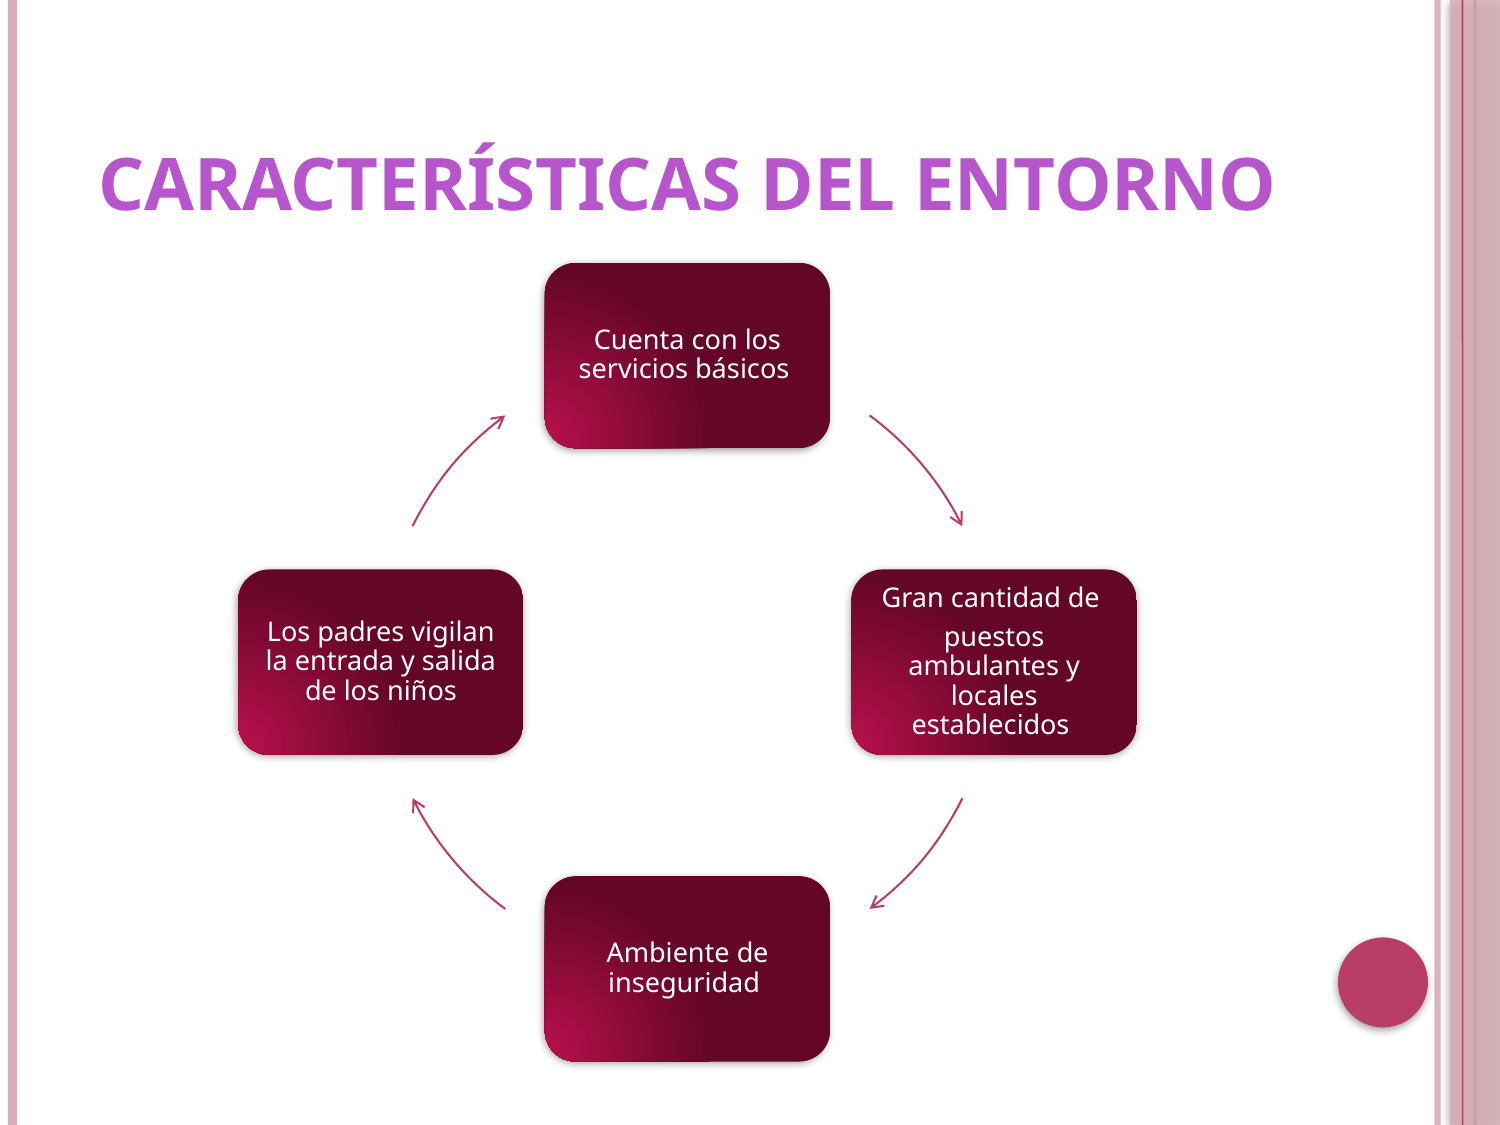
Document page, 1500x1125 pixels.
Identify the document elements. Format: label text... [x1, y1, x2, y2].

title CARACTERÍSTICAS DEL ENTORNO [75, 45, 1300, 233]
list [74, 261, 1301, 1063]
